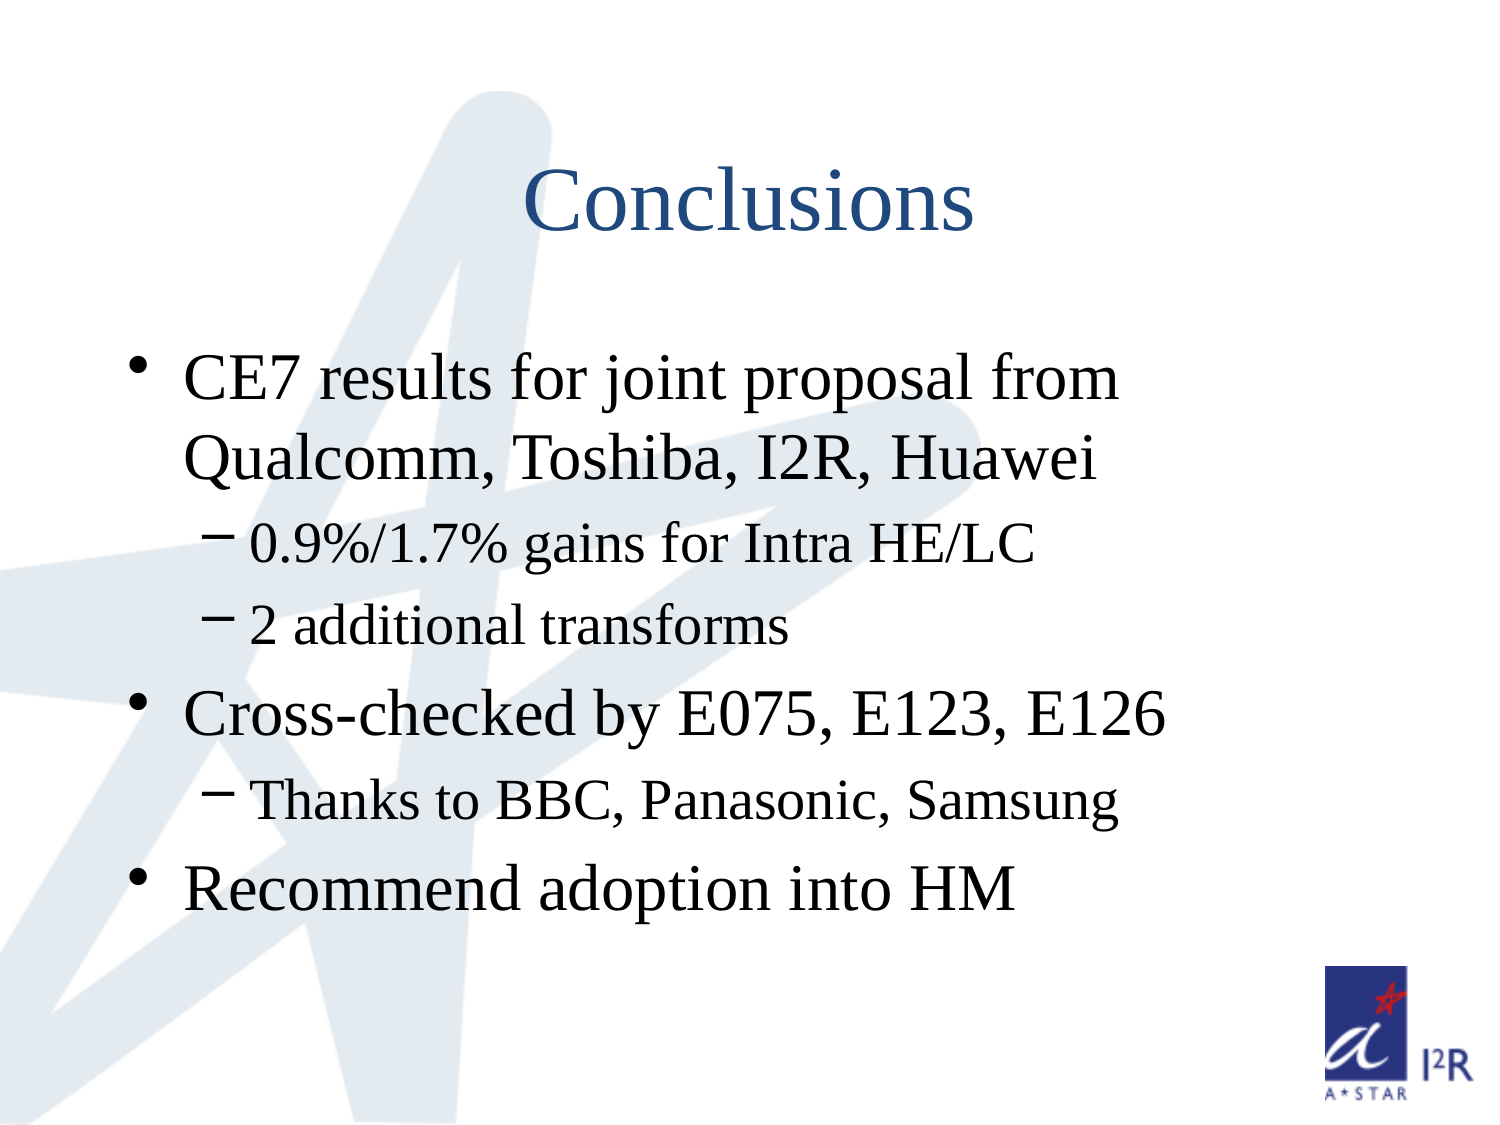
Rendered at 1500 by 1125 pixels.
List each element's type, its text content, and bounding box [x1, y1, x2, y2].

title Conclusions [112, 99, 1388, 288]
picture [1325, 966, 1500, 1125]
list CE7 results for joint proposal from Qualcomm, Toshiba, I2R, Huawei 0.9%/1.7% gains for Intra HE/LC 2 additional transforms Cross-checked by E075, E123, E126 Thanks to BBC, Panasonic, Samsung Recommend adoption into HM [112, 324, 1388, 1001]
picture [0, 91, 981, 1125]
